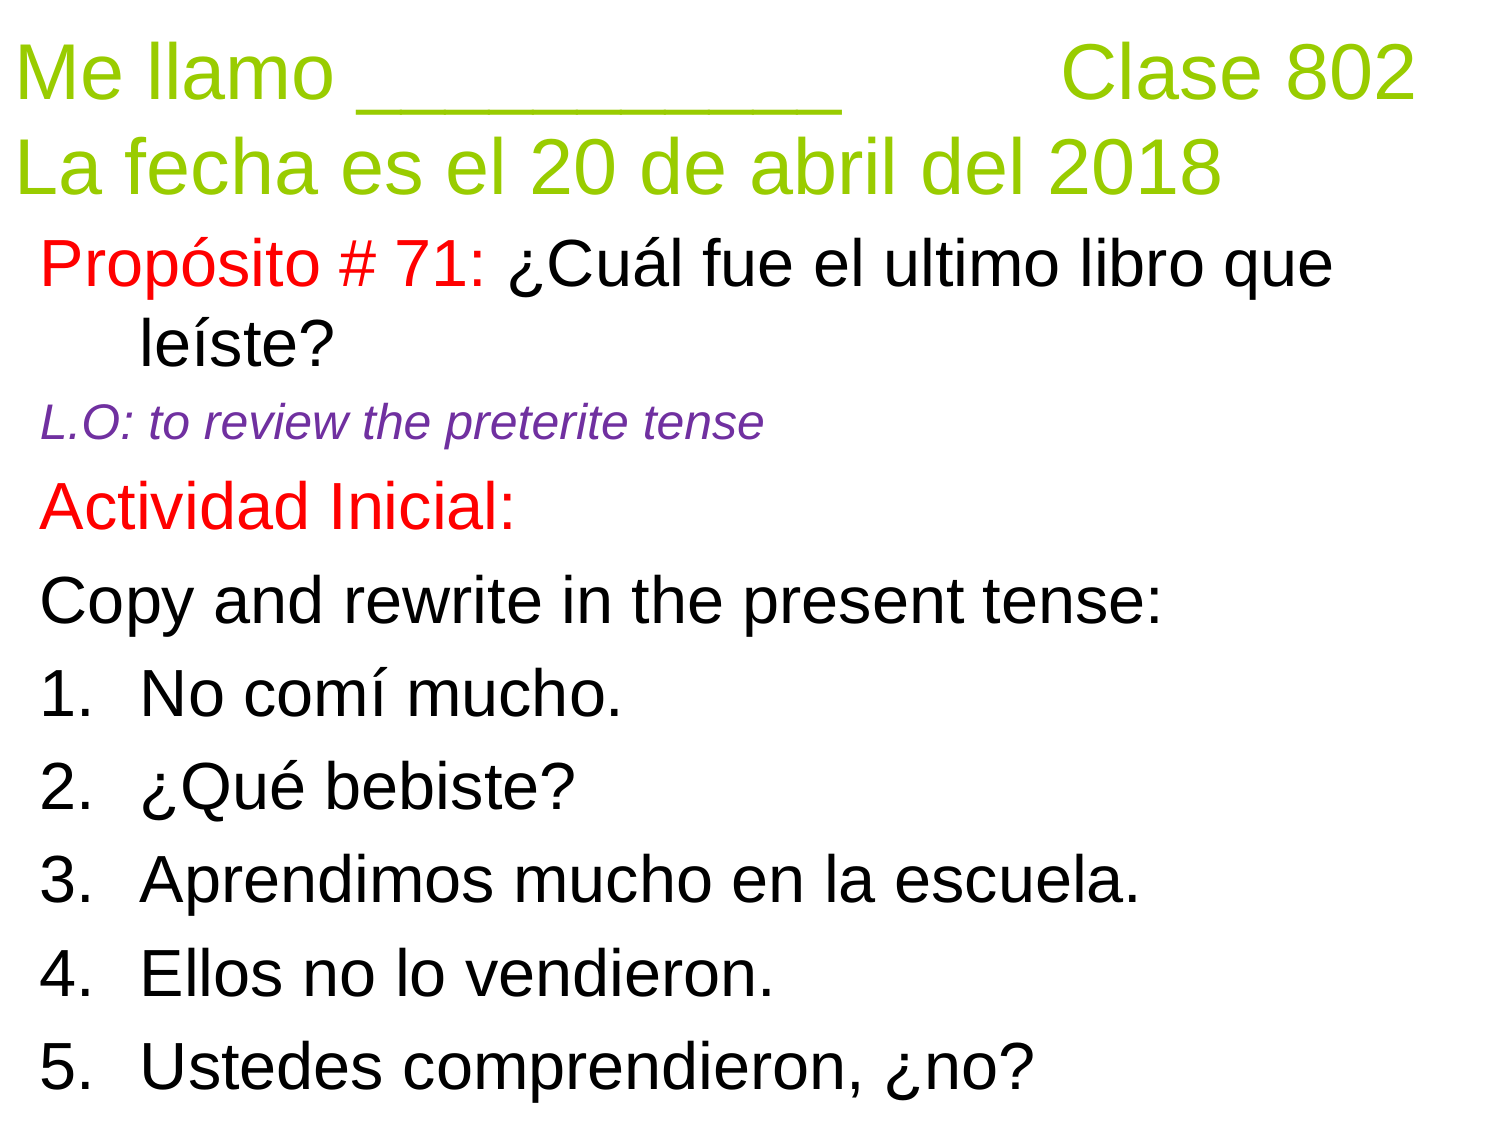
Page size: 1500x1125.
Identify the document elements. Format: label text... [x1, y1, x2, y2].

text_box Propósito # 71: ¿Cuál fue el ultimo libro que leíste? L.O: to review the preterite tense Actividad Inicial: Copy and rewrite in the present tense: No comí mucho. ¿Qué bebiste? Aprendimos mucho en la escuela. Ellos no lo vendieron. Ustedes comprendieron, ¿no? [24, 212, 1475, 1100]
text_box Me llamo ___________ Clase 802 La fecha es el 20 de abril del 2018 [0, 12, 1500, 200]
